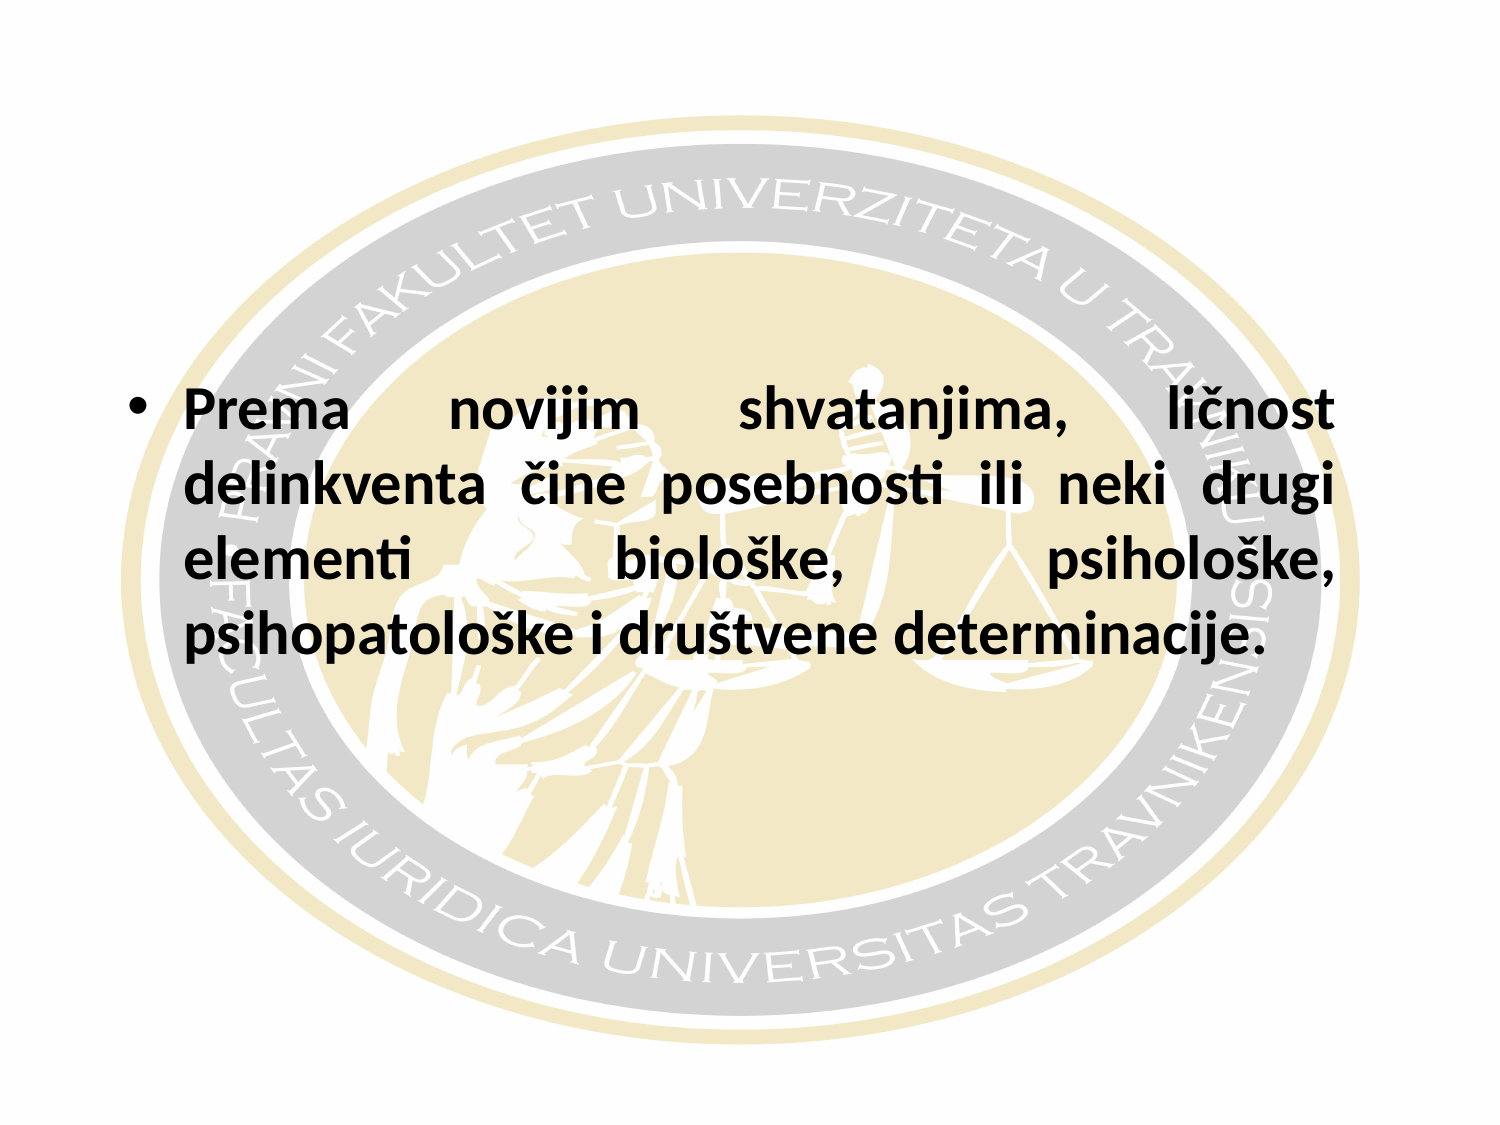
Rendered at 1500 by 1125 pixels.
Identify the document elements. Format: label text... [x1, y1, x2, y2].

list Prema novijim shvatanjima, ličnost delinkventa čine posebnosti ili neki drugi elementi biološke, psihološke, psihopatološke i društvene determinacije. [112, 267, 1353, 1005]
